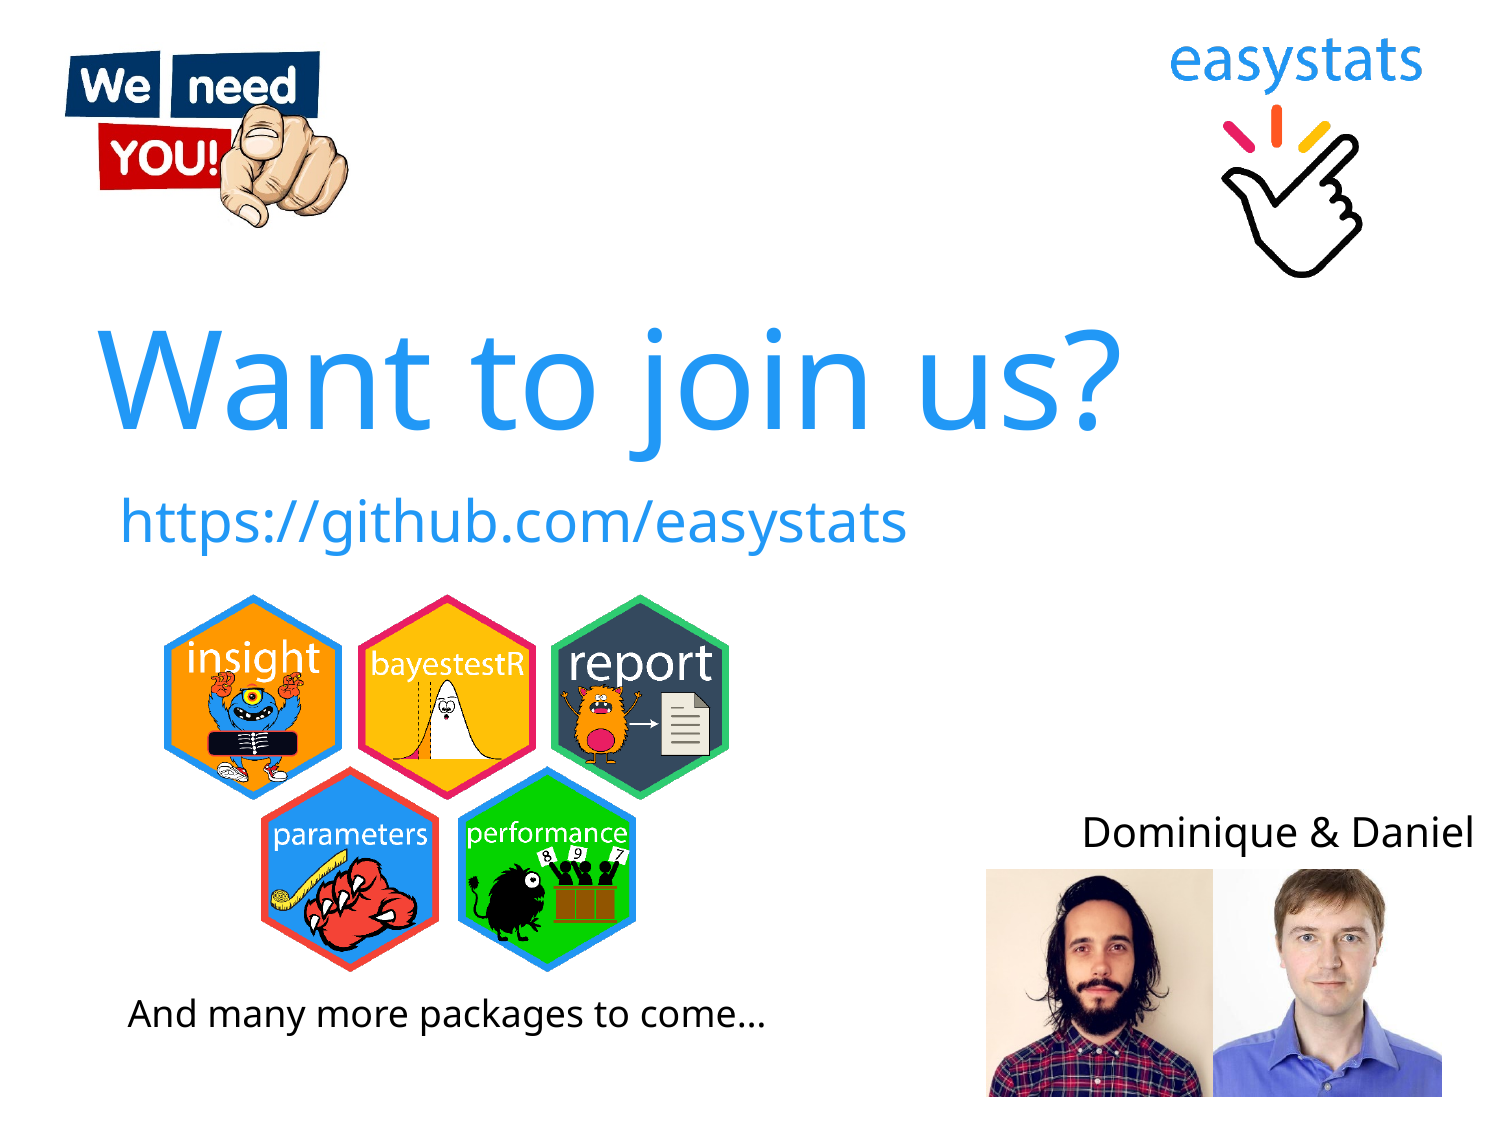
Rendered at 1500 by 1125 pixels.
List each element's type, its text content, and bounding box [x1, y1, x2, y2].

text_box Want to join us? [96, 285, 1124, 586]
text_box https://github.com/easystats [119, 476, 924, 562]
picture [164, 594, 729, 973]
list Dominique & Daniel [1066, 798, 1500, 1125]
picture [985, 869, 1442, 1098]
text_box And many more packages to come… [127, 978, 767, 1047]
picture [1168, 23, 1424, 278]
picture [52, 42, 361, 234]
